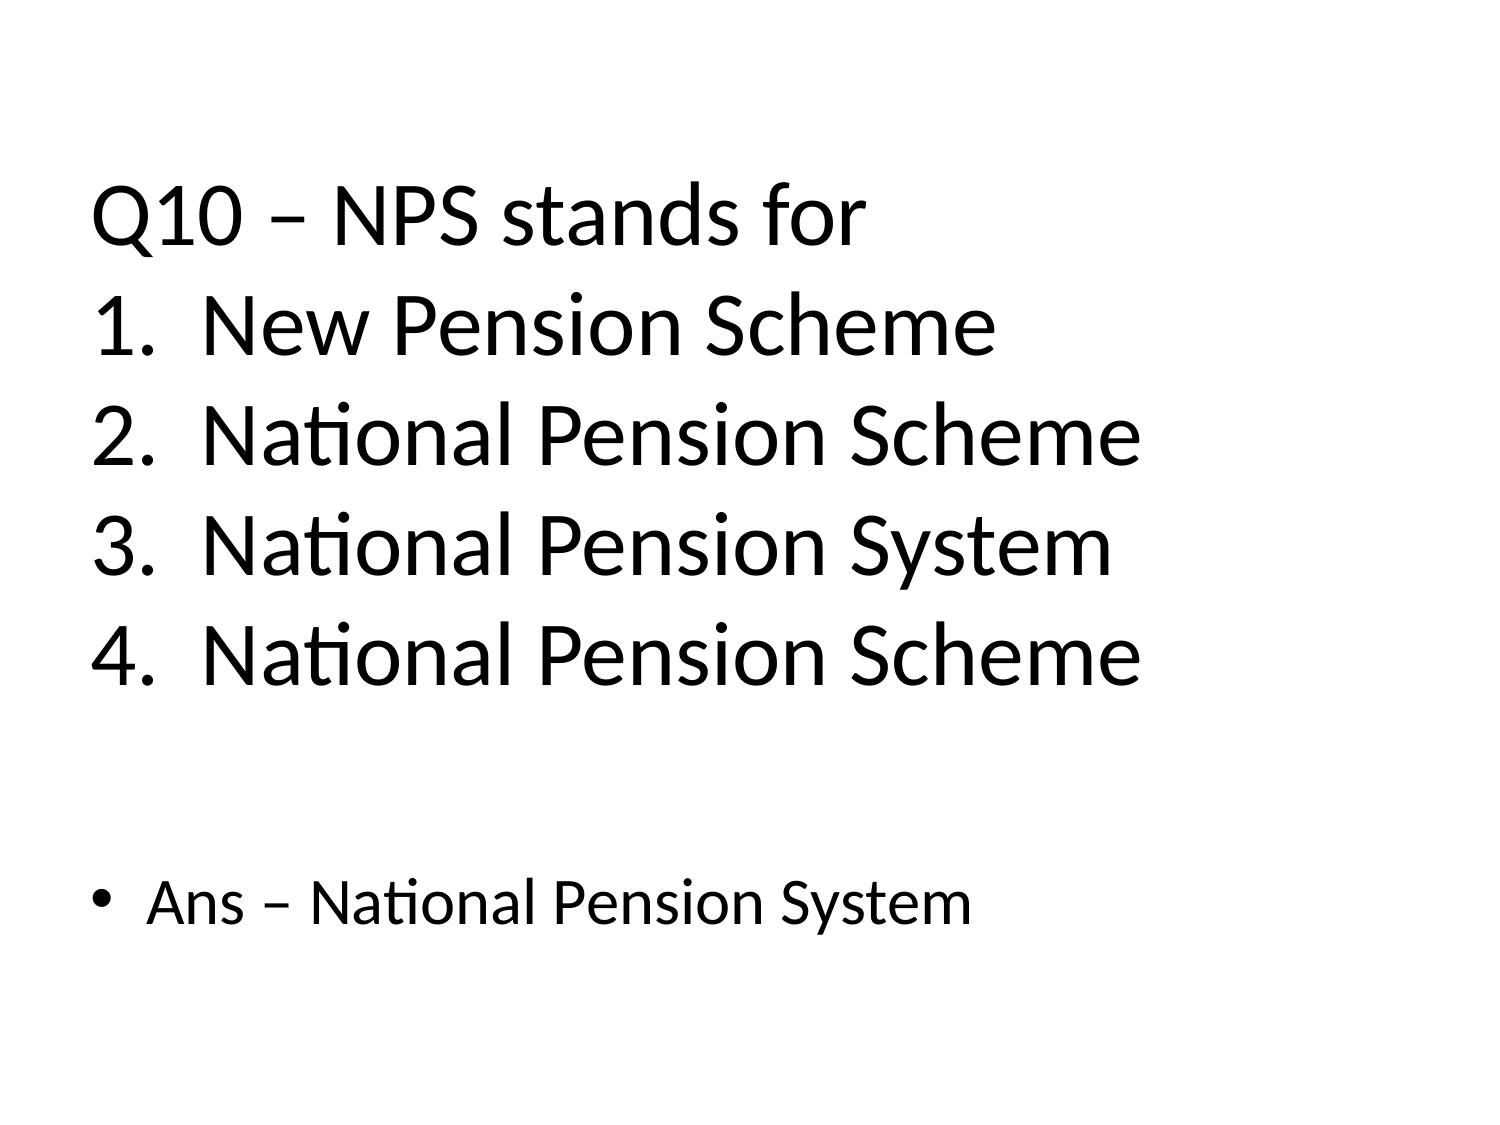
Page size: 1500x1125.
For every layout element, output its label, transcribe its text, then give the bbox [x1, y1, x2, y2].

list Ans – National Pension System [75, 849, 1425, 1005]
title Q10 – NPS stands for 1. New Pension Scheme 2. National Pension Scheme 3. National Pension System 4. National Pension Scheme [75, 45, 1425, 813]
